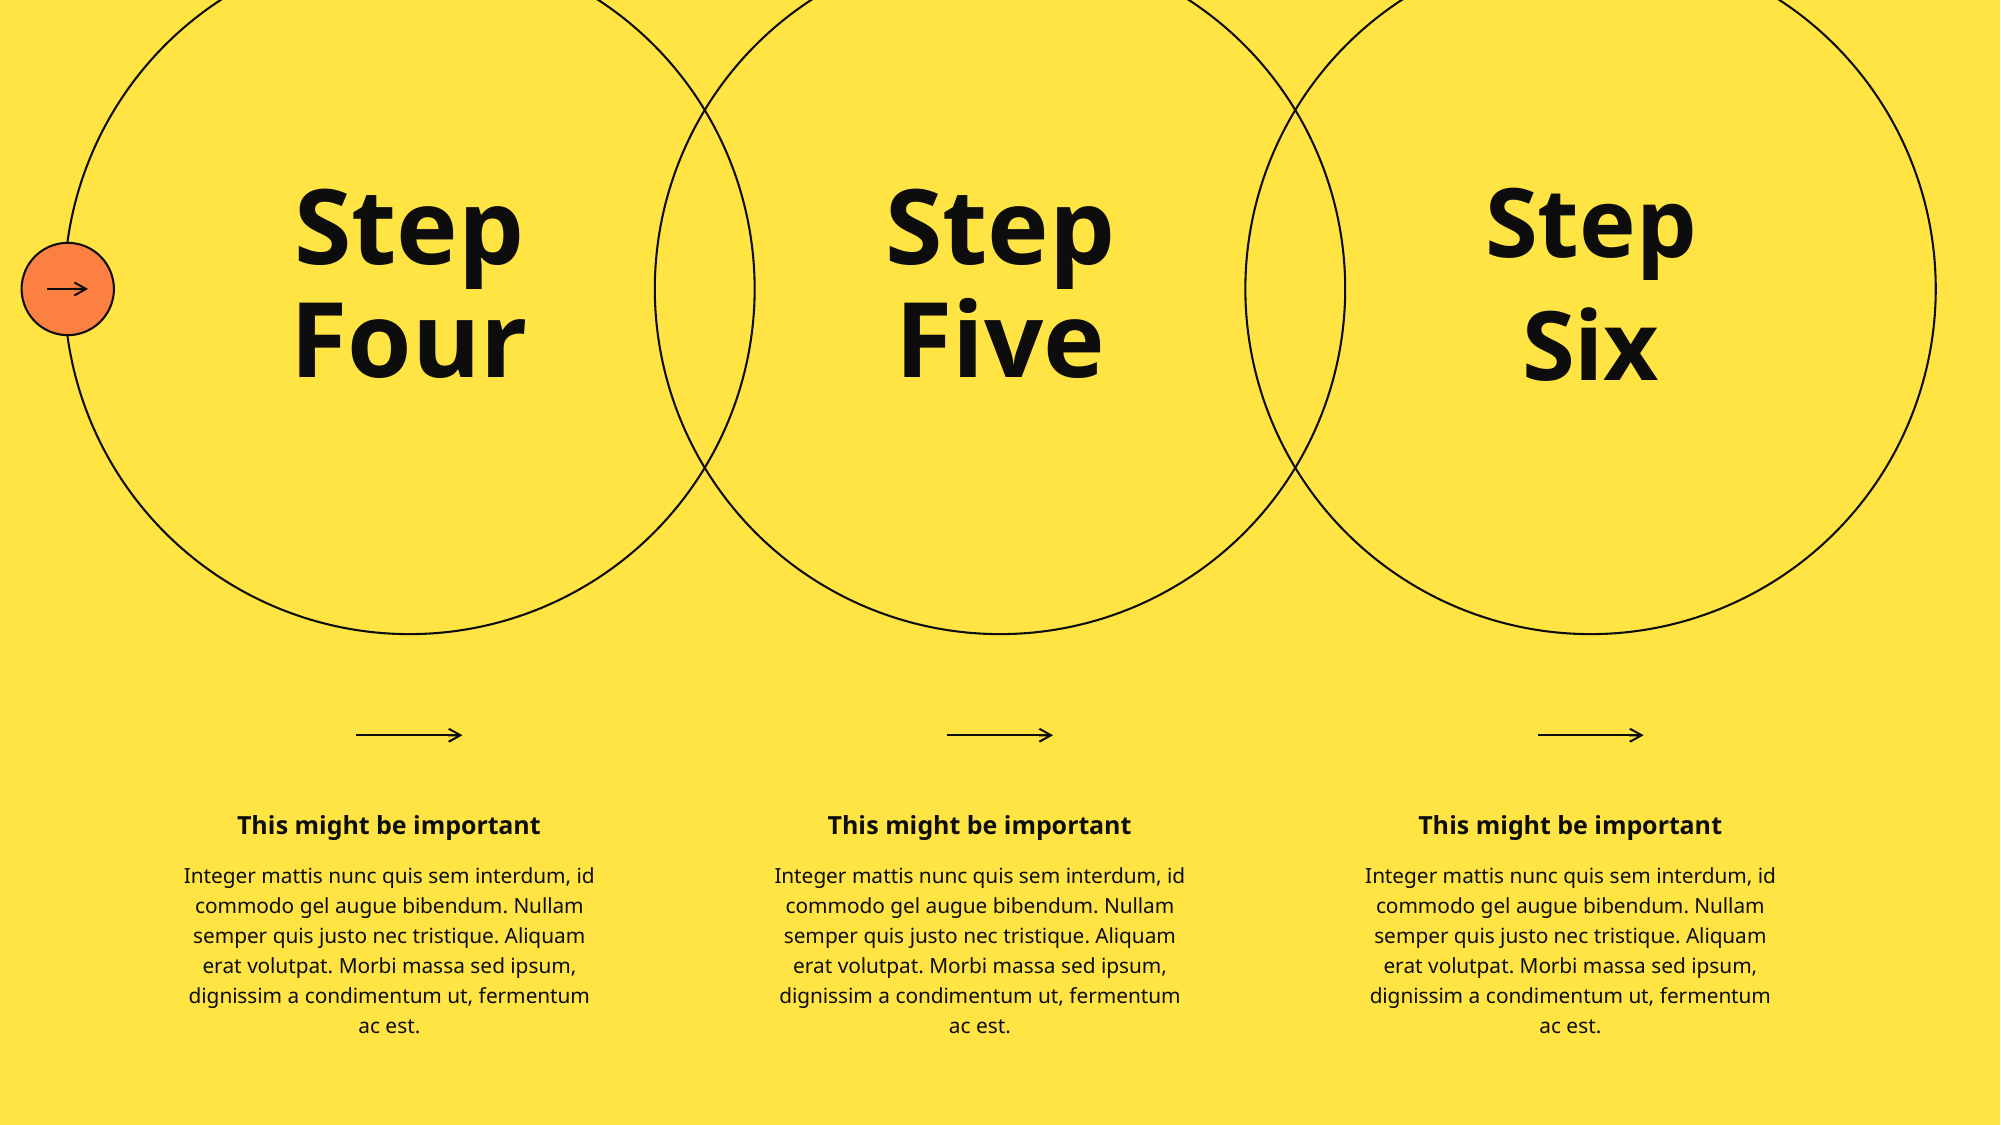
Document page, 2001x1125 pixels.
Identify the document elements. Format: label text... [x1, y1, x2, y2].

list This might be important [1344, 805, 1797, 851]
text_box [21, 242, 114, 336]
list This might be important [163, 805, 616, 851]
list Step Six [1344, 167, 1837, 411]
text_box [656, 0, 1295, 636]
list Integer mattis nunc quis sem interdum, id commodo gel augue bibendum. Nullam semper quis justo nec tristique. Aliquam erat volutpat. Morbi massa sed ipsum, dignissim a condimentum ut, fermentum ac est. [754, 851, 1206, 1016]
list This might be important [754, 805, 1206, 851]
list Step Five [754, 167, 1247, 411]
list Integer mattis nunc quis sem interdum, id commodo gel augue bibendum. Nullam semper quis justo nec tristique. Aliquam erat volutpat. Morbi massa sed ipsum, dignissim a condimentum ut, fermentum ac est. [1344, 851, 1797, 1016]
text_box [66, 0, 705, 636]
list Step Four [163, 167, 656, 411]
text_box [1247, 0, 1937, 636]
list Integer mattis nunc quis sem interdum, id commodo gel augue bibendum. Nullam semper quis justo nec tristique. Aliquam erat volutpat. Morbi massa sed ipsum, dignissim a condimentum ut, fermentum ac est. [163, 851, 616, 1016]
